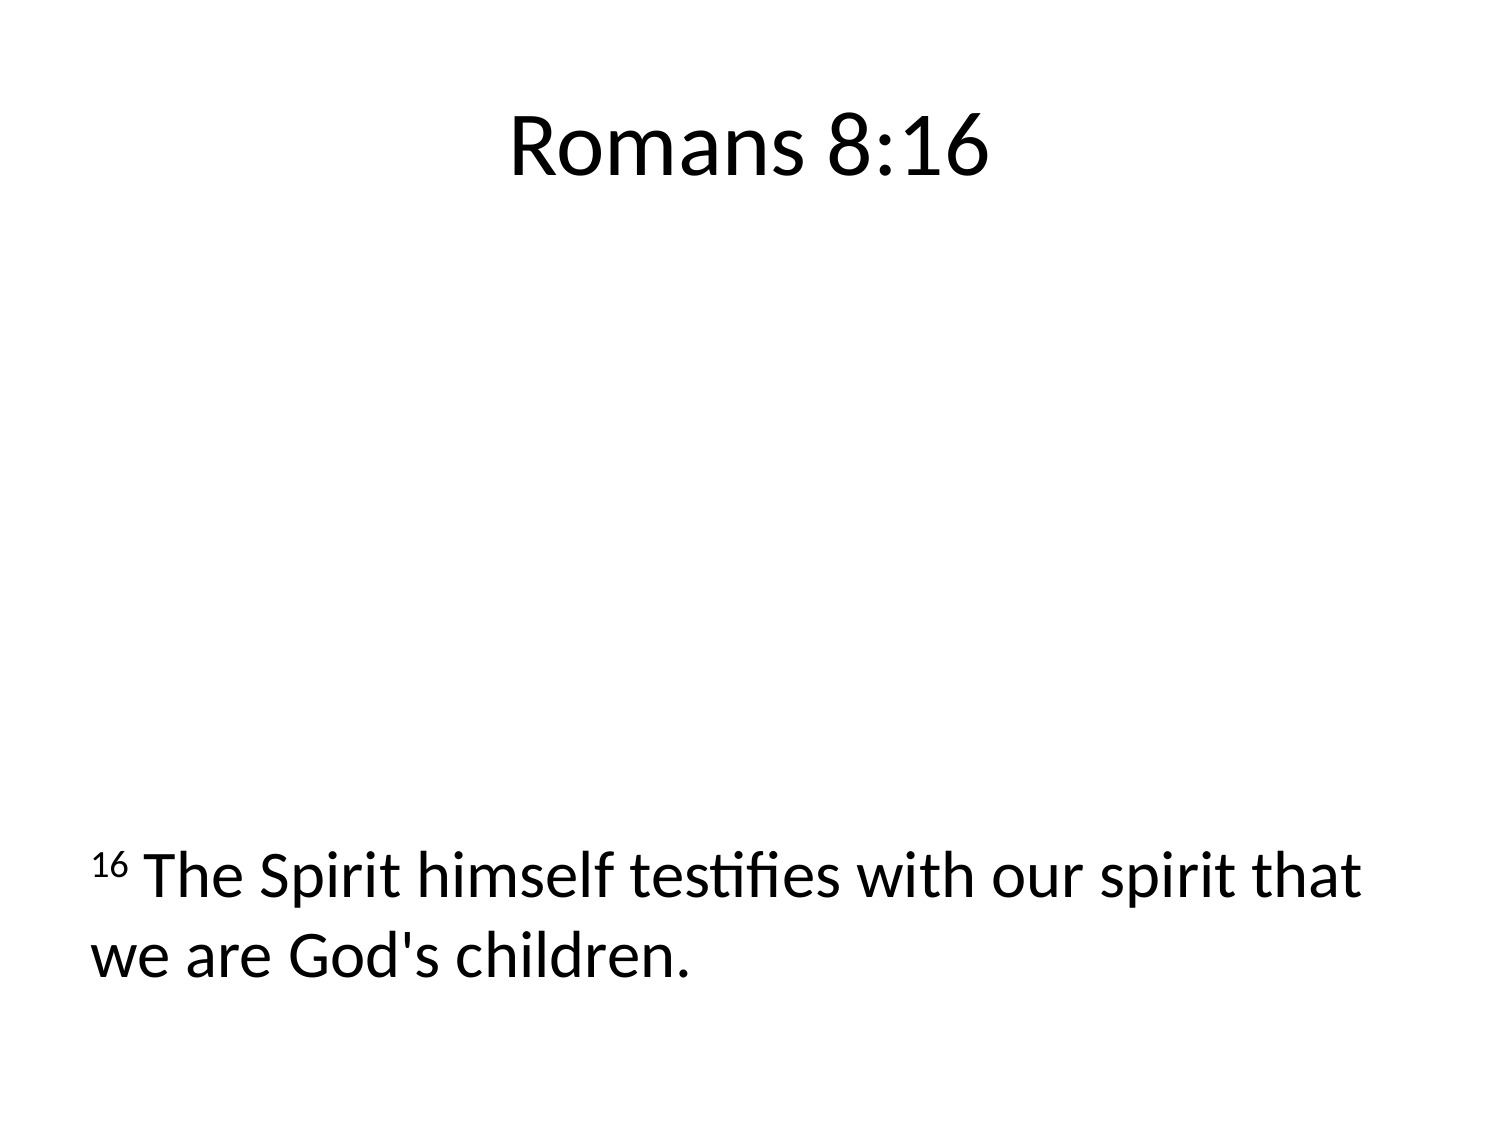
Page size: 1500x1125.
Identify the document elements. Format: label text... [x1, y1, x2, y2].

list 16 The Spirit himself testifies with our spirit that we are God's children. [75, 262, 1425, 1005]
title Romans 8:16 [75, 45, 1425, 233]
